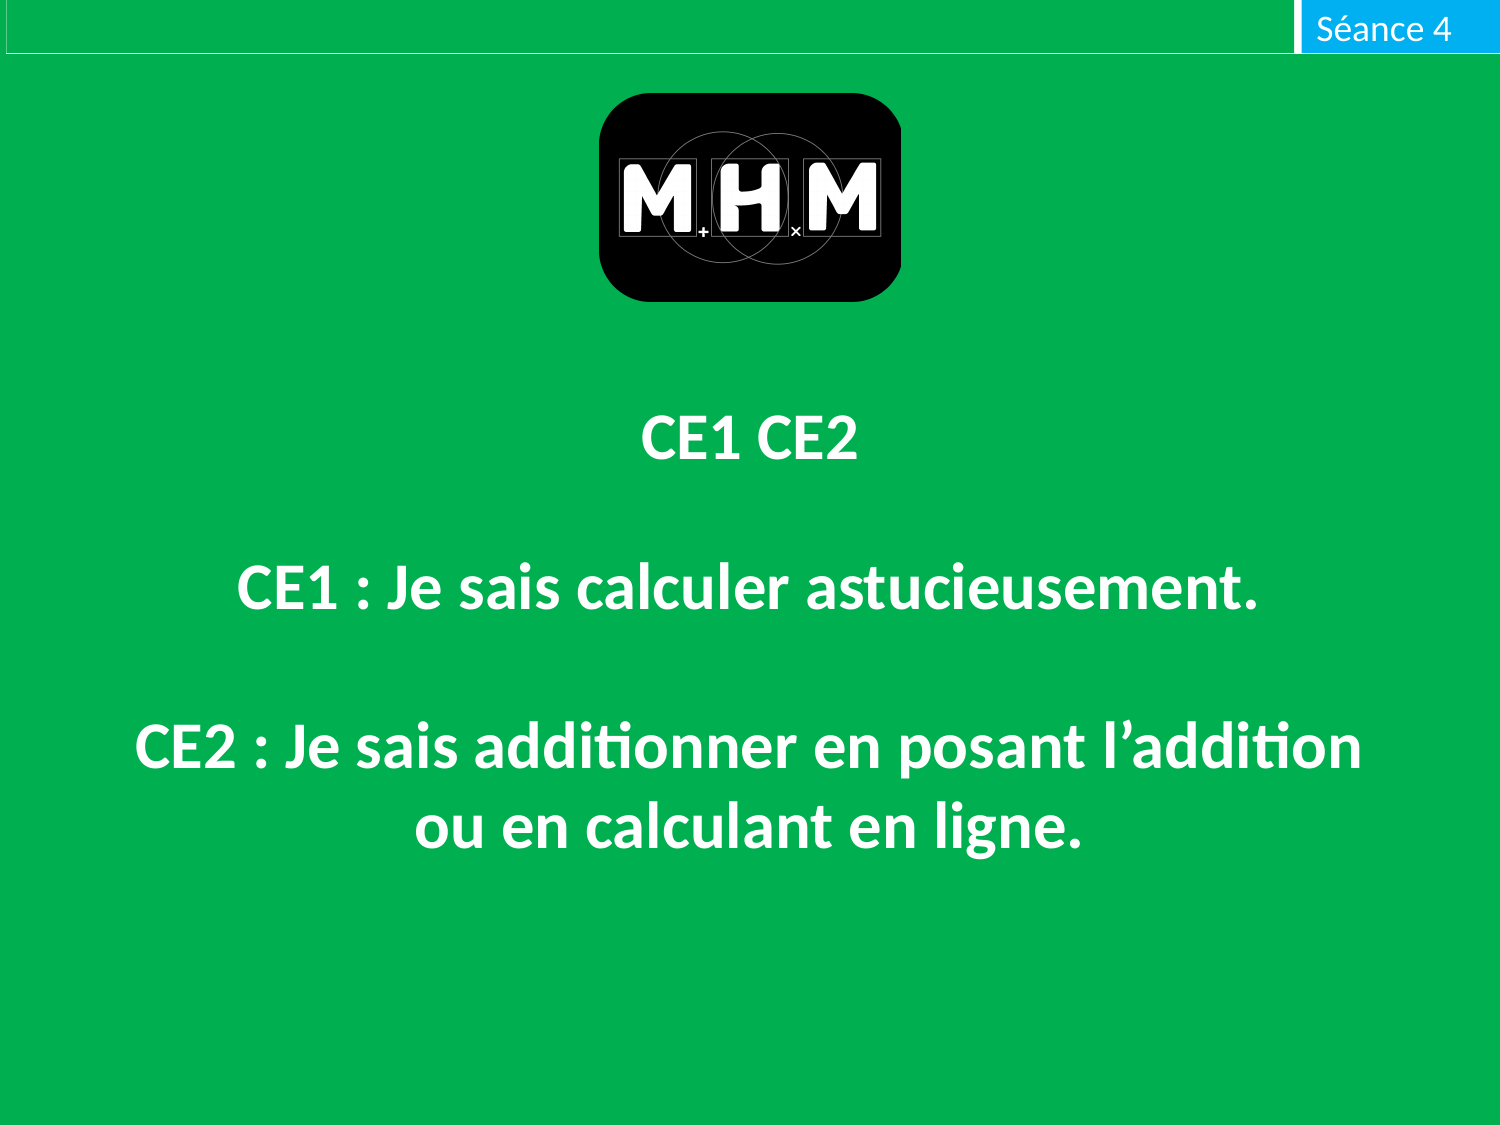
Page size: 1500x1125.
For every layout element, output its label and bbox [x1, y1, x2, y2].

text_box [0, 54, 1500, 1125]
